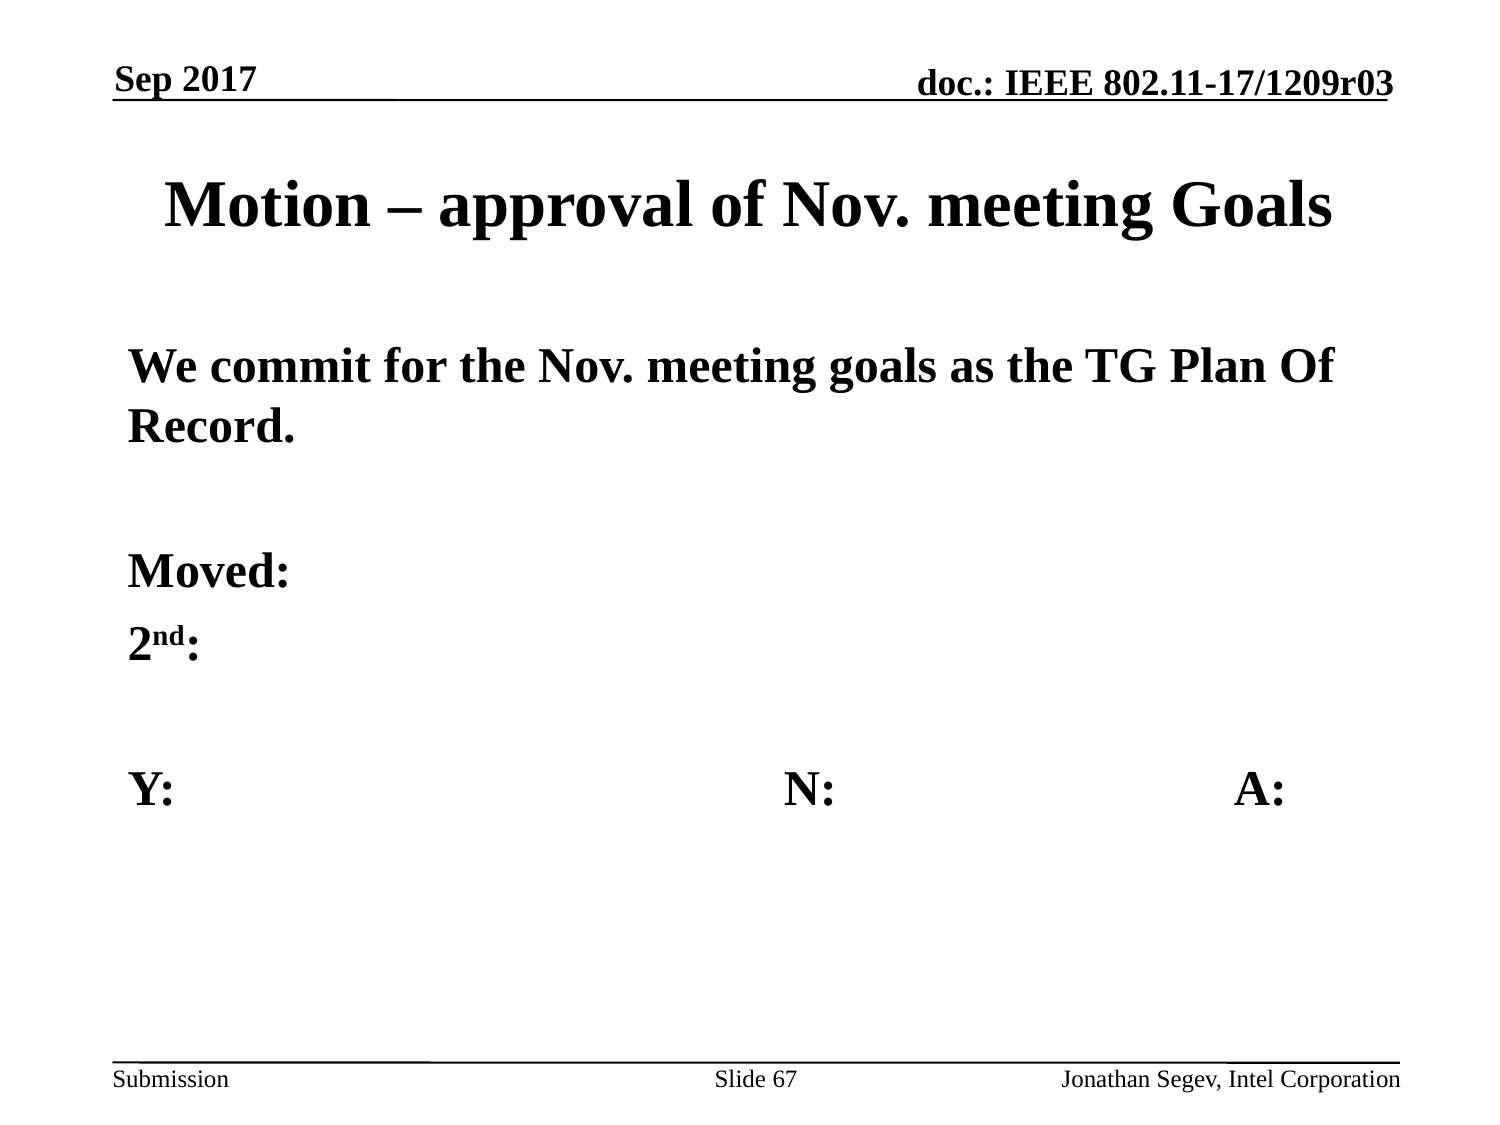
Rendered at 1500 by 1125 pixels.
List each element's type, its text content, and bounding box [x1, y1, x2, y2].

slide_number Slide 67 [712, 1061, 800, 1123]
list We commit for the Nov. meeting goals as the TG Plan Of Record. Moved: 2nd: Y: N: A: [112, 324, 1388, 1000]
title Motion – approval of Nov. meeting Goals [112, 112, 1388, 288]
footer Jonathan Segev, Intel Corporation [878, 1061, 1402, 1093]
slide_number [114, 54, 423, 100]
